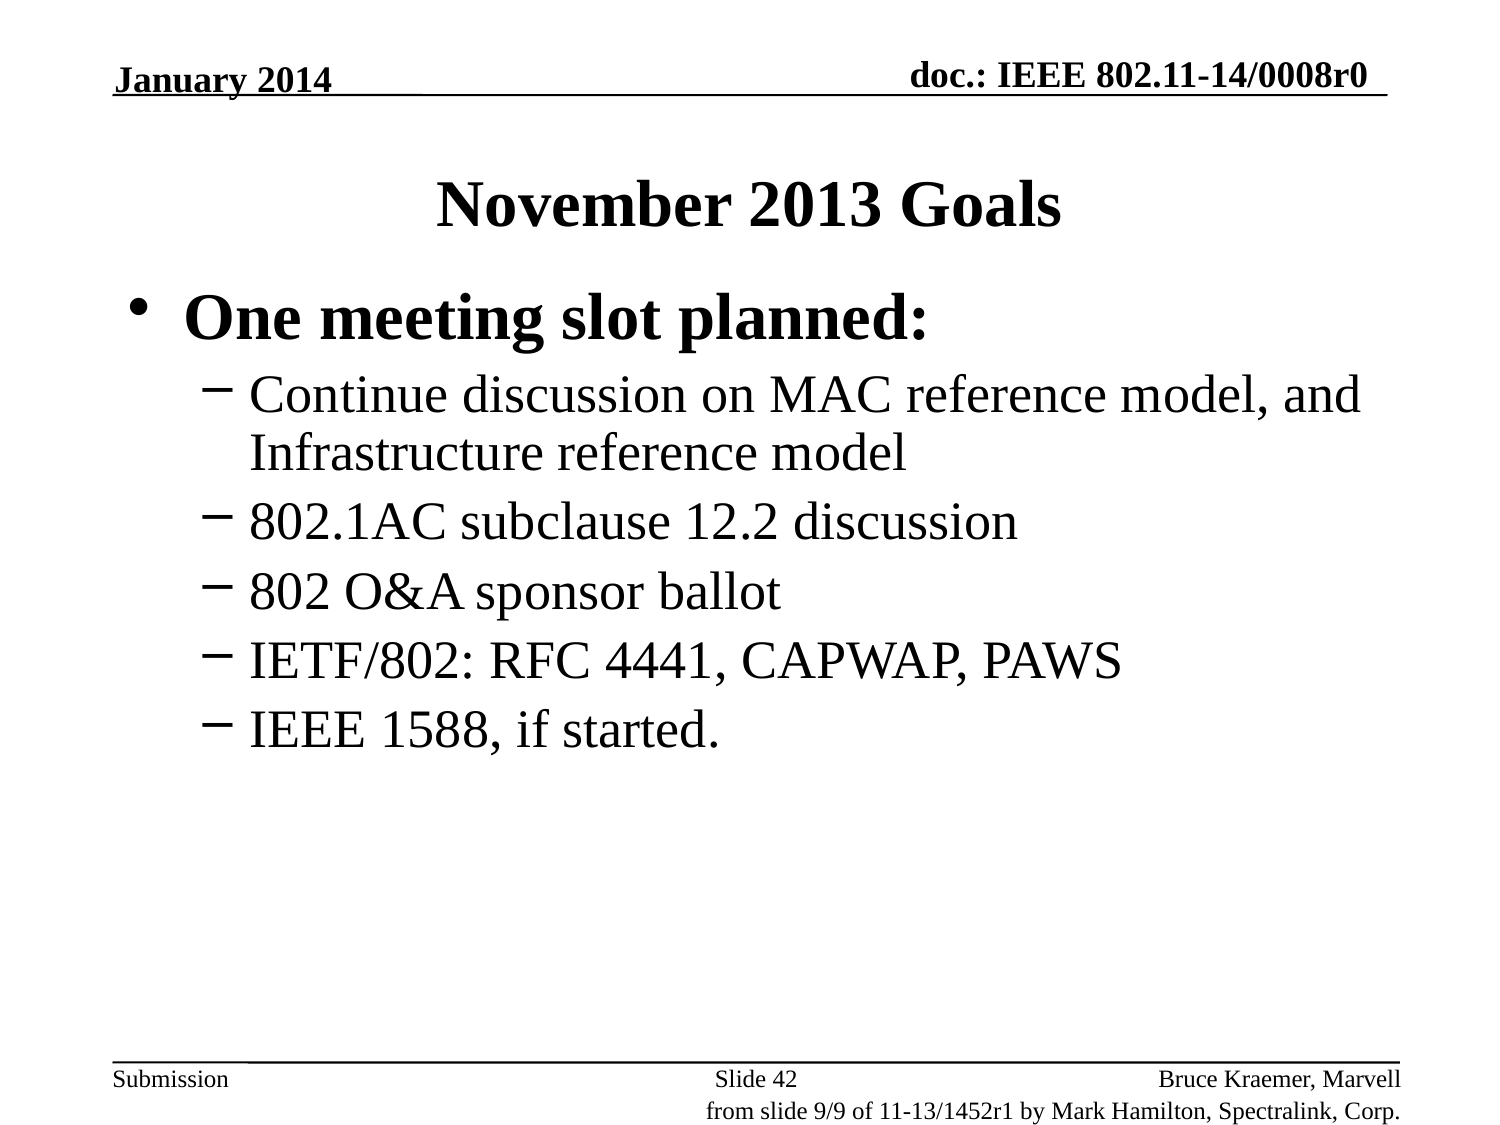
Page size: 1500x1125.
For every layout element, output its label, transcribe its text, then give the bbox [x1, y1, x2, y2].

text_box from slide 9/9 of 11-13/1452r1 by Mark Hamilton, Spectralink, Corp. [343, 1087, 1417, 1125]
footer Bruce Kraemer, Marvell [1047, 1062, 1402, 1087]
slide_number Slide 42 [712, 1062, 800, 1087]
title November 2013 Goals [112, 112, 1388, 275]
list One meeting slot planned: Continue discussion on MAC reference model, and Infrastructure reference model 802.1AC subclause 12.2 discussion 802 O&A sponsor ballot IETF/802: RFC 4441, CAPWAP, PAWS IEEE 1588, if started. [112, 275, 1388, 1000]
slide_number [114, 54, 374, 100]
